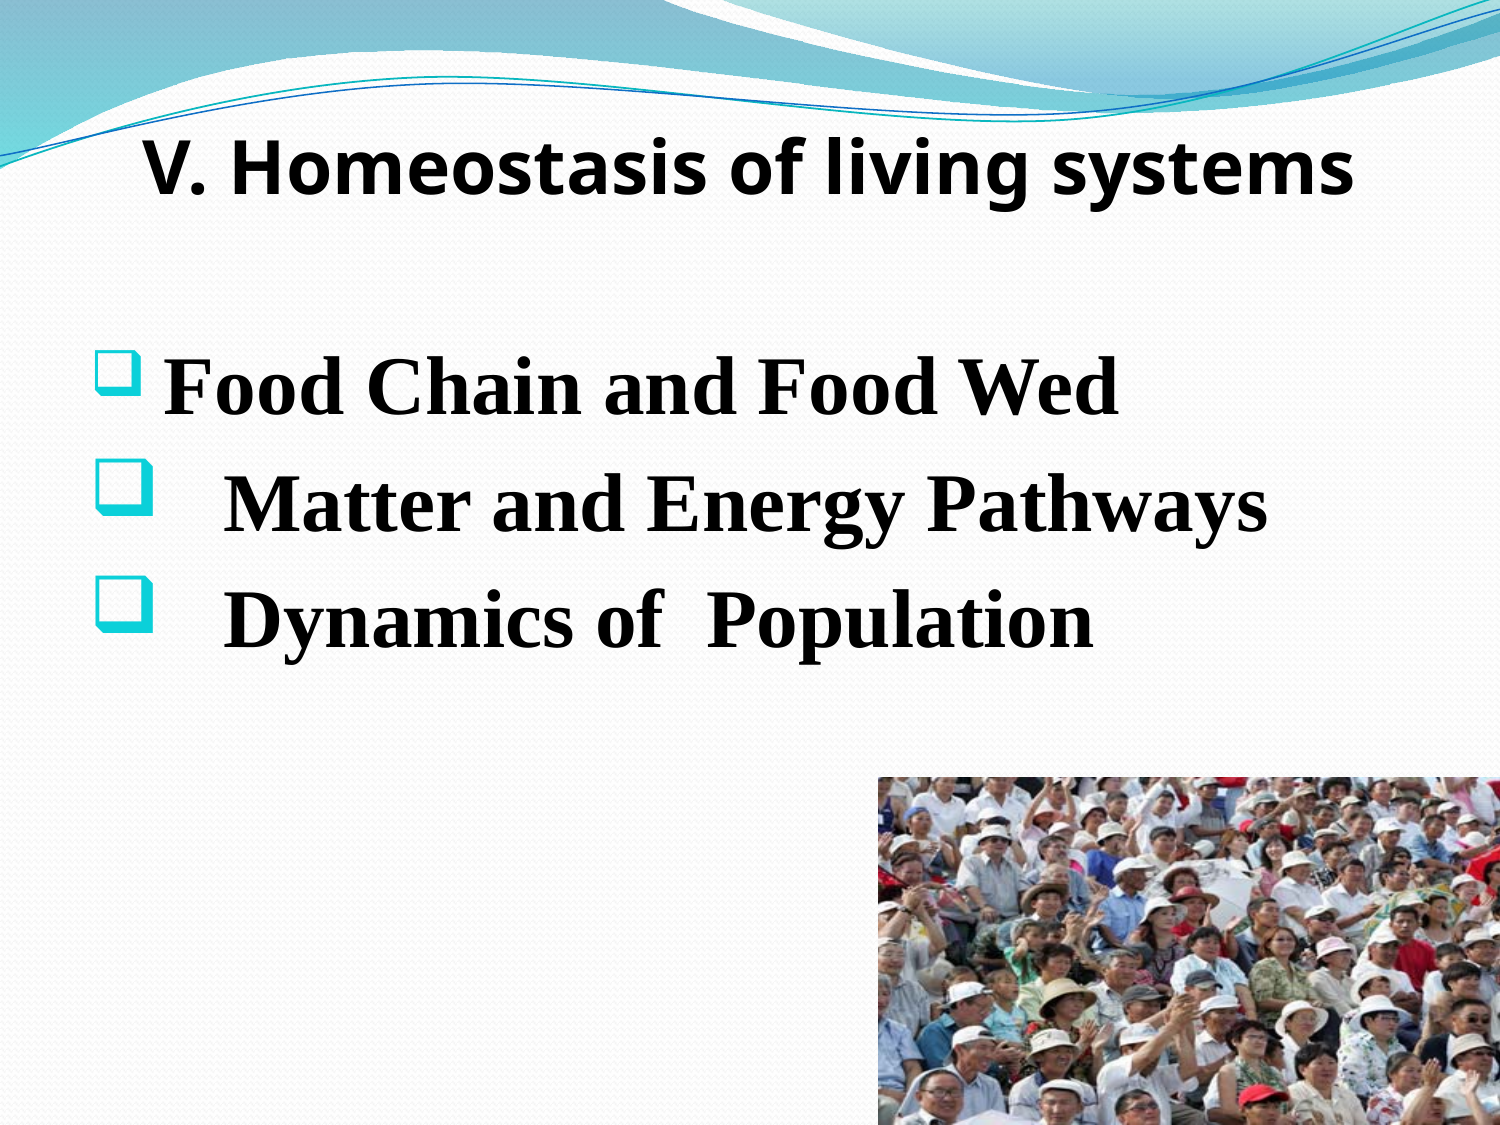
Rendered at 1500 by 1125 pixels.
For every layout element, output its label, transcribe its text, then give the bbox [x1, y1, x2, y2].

picture [878, 776, 1500, 1125]
list V. Homeostasis of living systems Food Chain and Food Wed Matter and Energy Pathways Dynamics of Population [75, 112, 1425, 1038]
